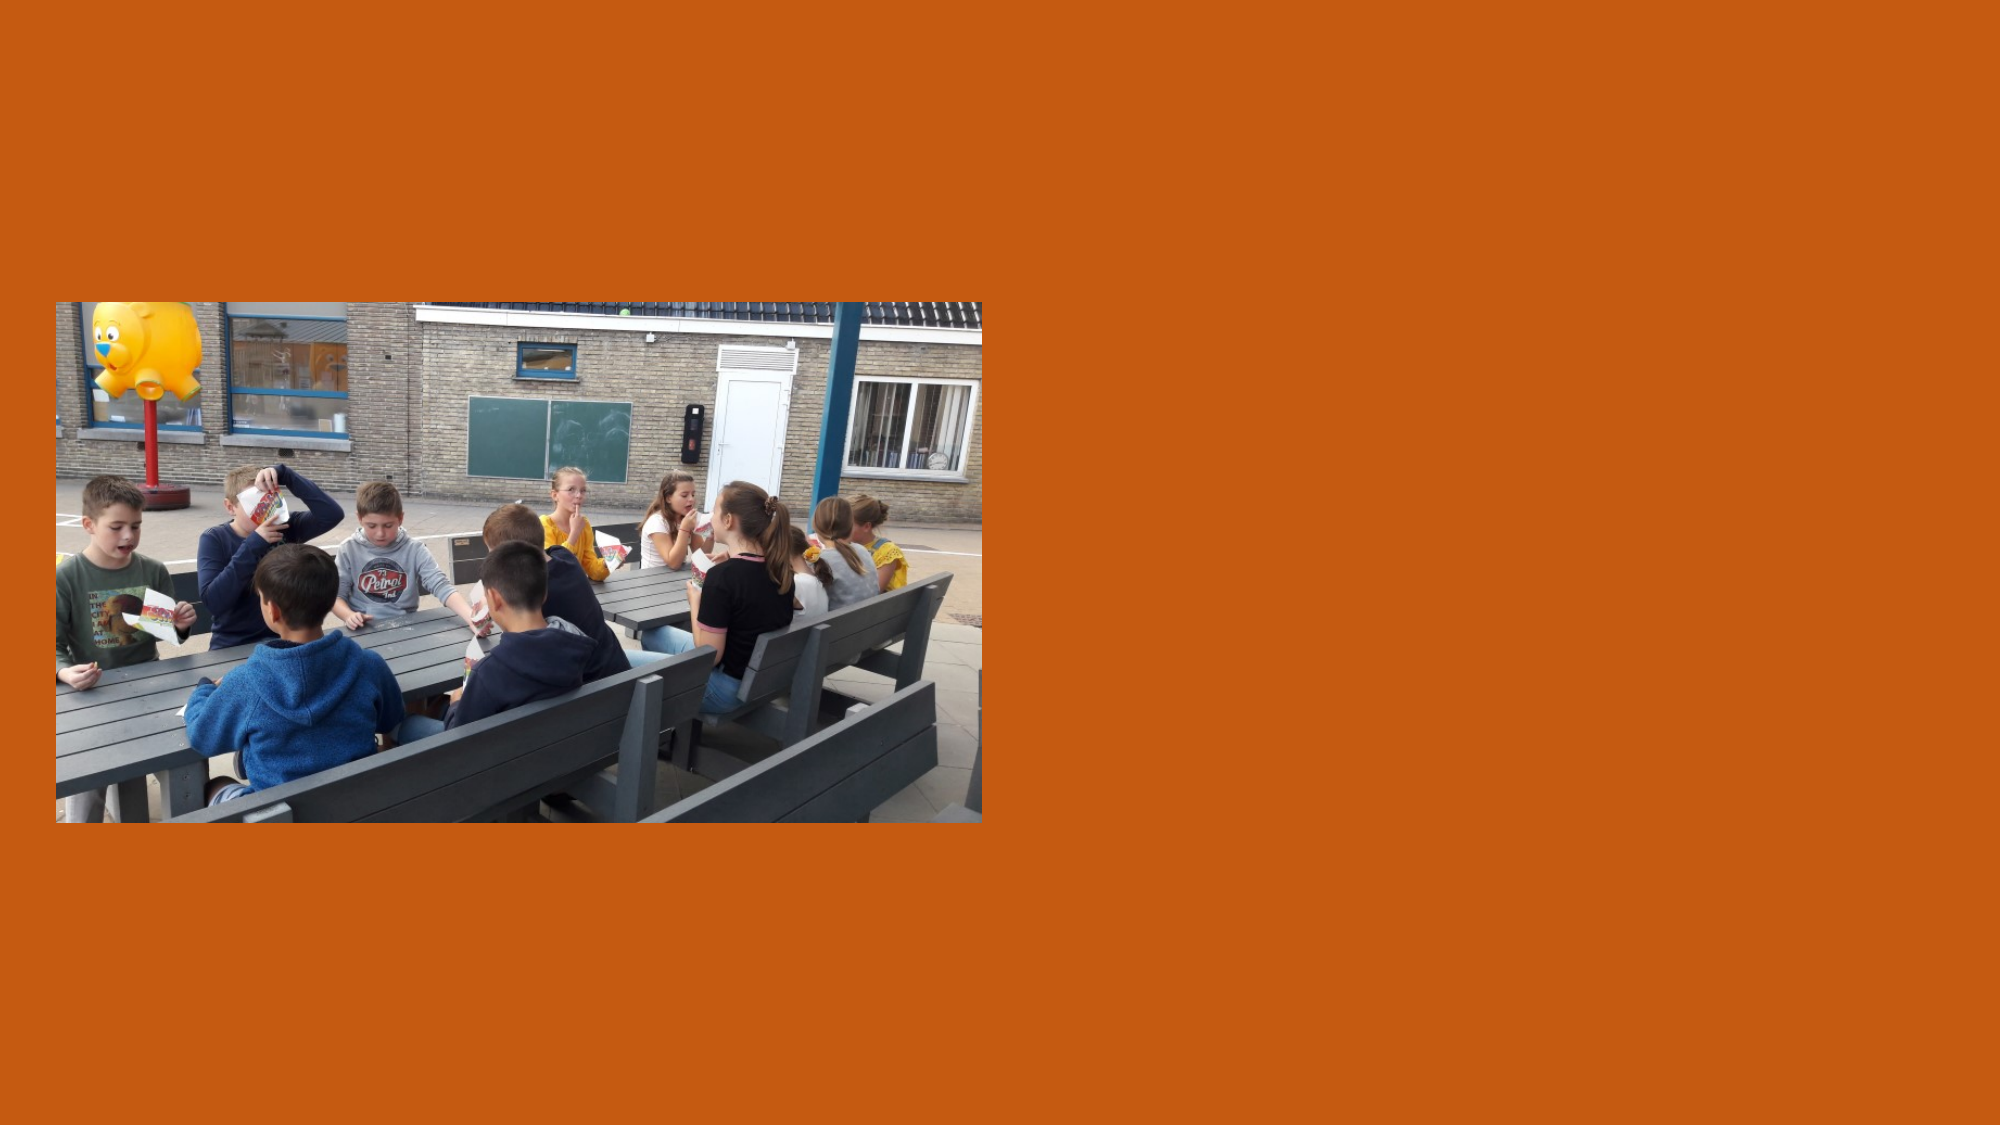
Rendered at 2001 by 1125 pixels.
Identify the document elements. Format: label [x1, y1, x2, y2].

picture [56, 302, 982, 823]
